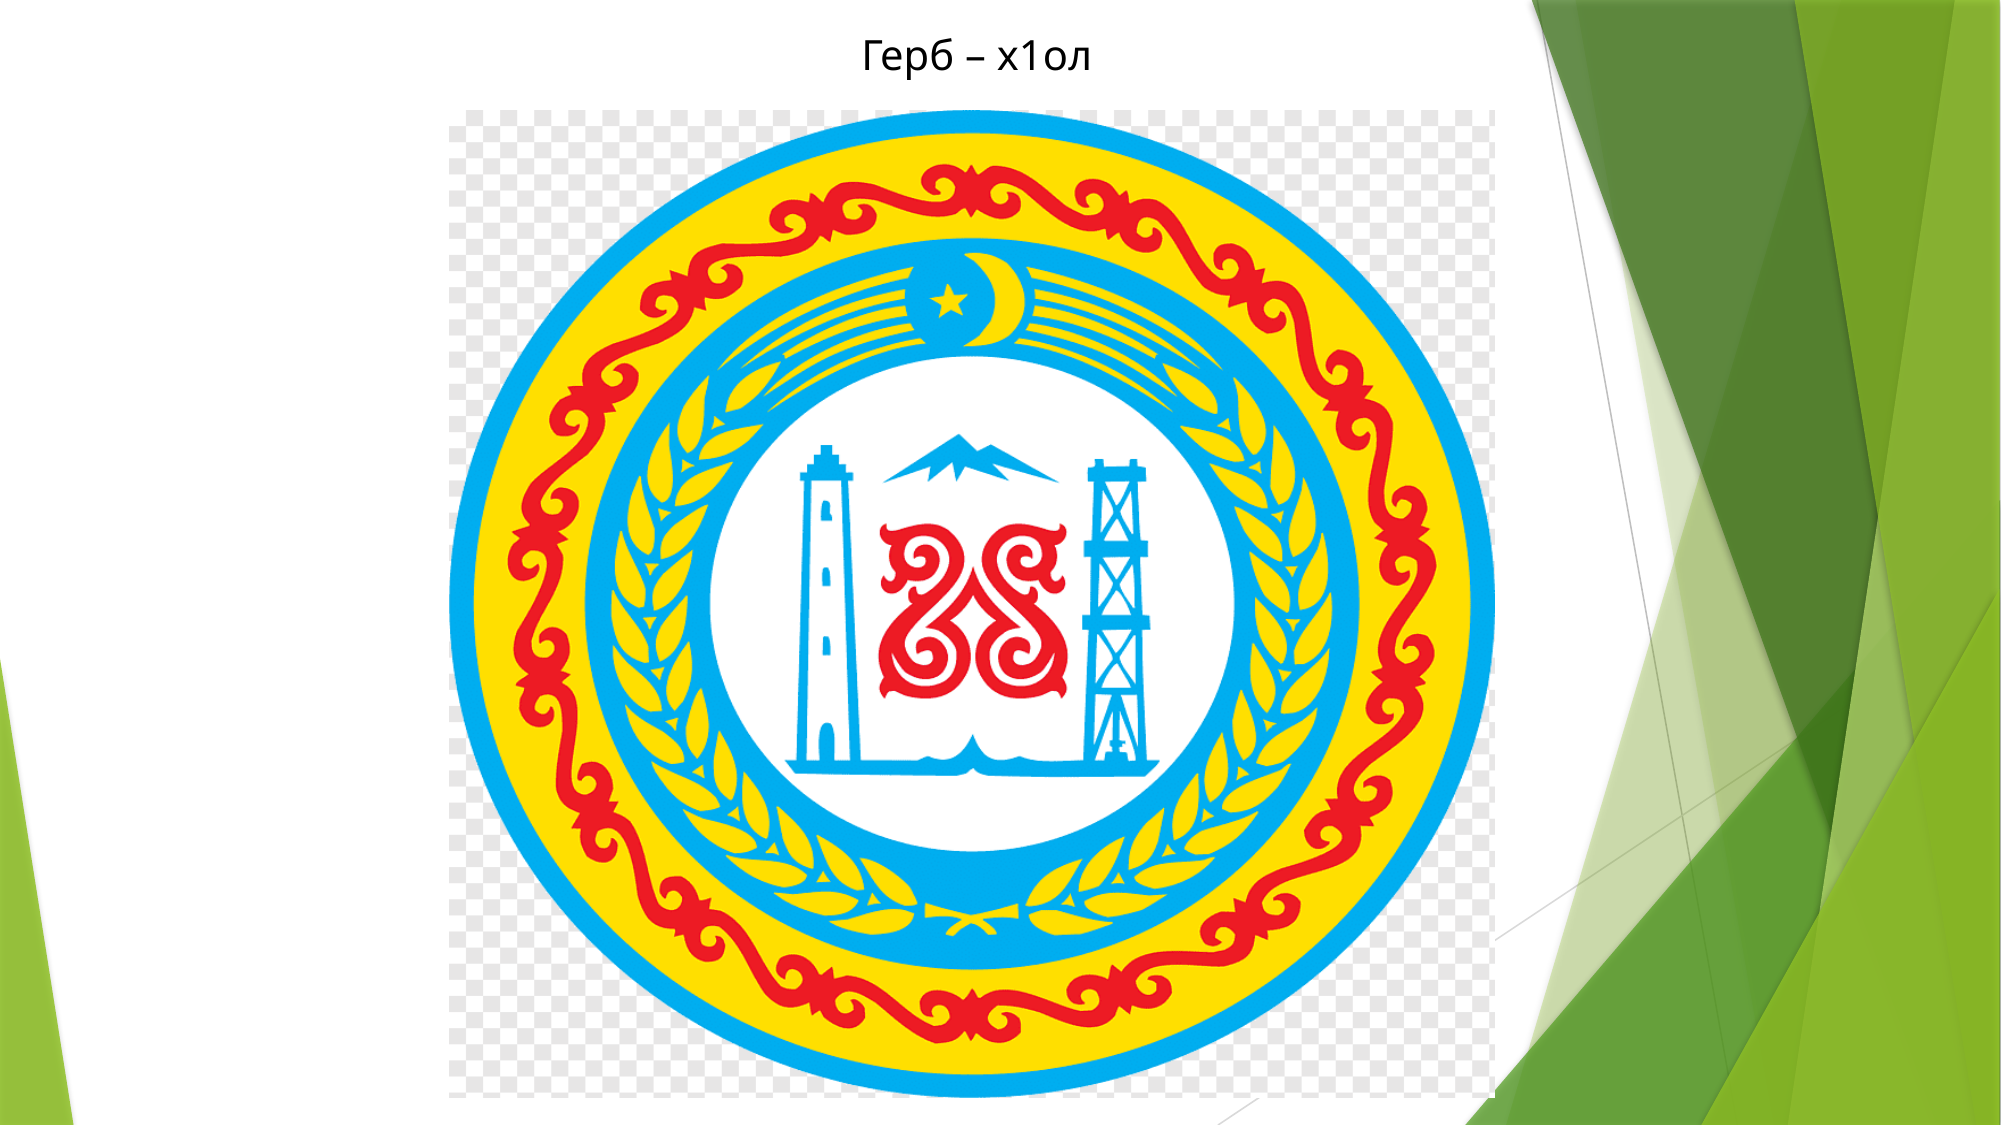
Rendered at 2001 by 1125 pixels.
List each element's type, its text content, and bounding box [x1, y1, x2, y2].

text_box Герб – х1ол [599, 21, 1354, 87]
picture [448, 110, 958, 1098]
picture [474, 133, 1470, 1075]
picture [987, 622, 1495, 1098]
picture [1009, 110, 1495, 584]
